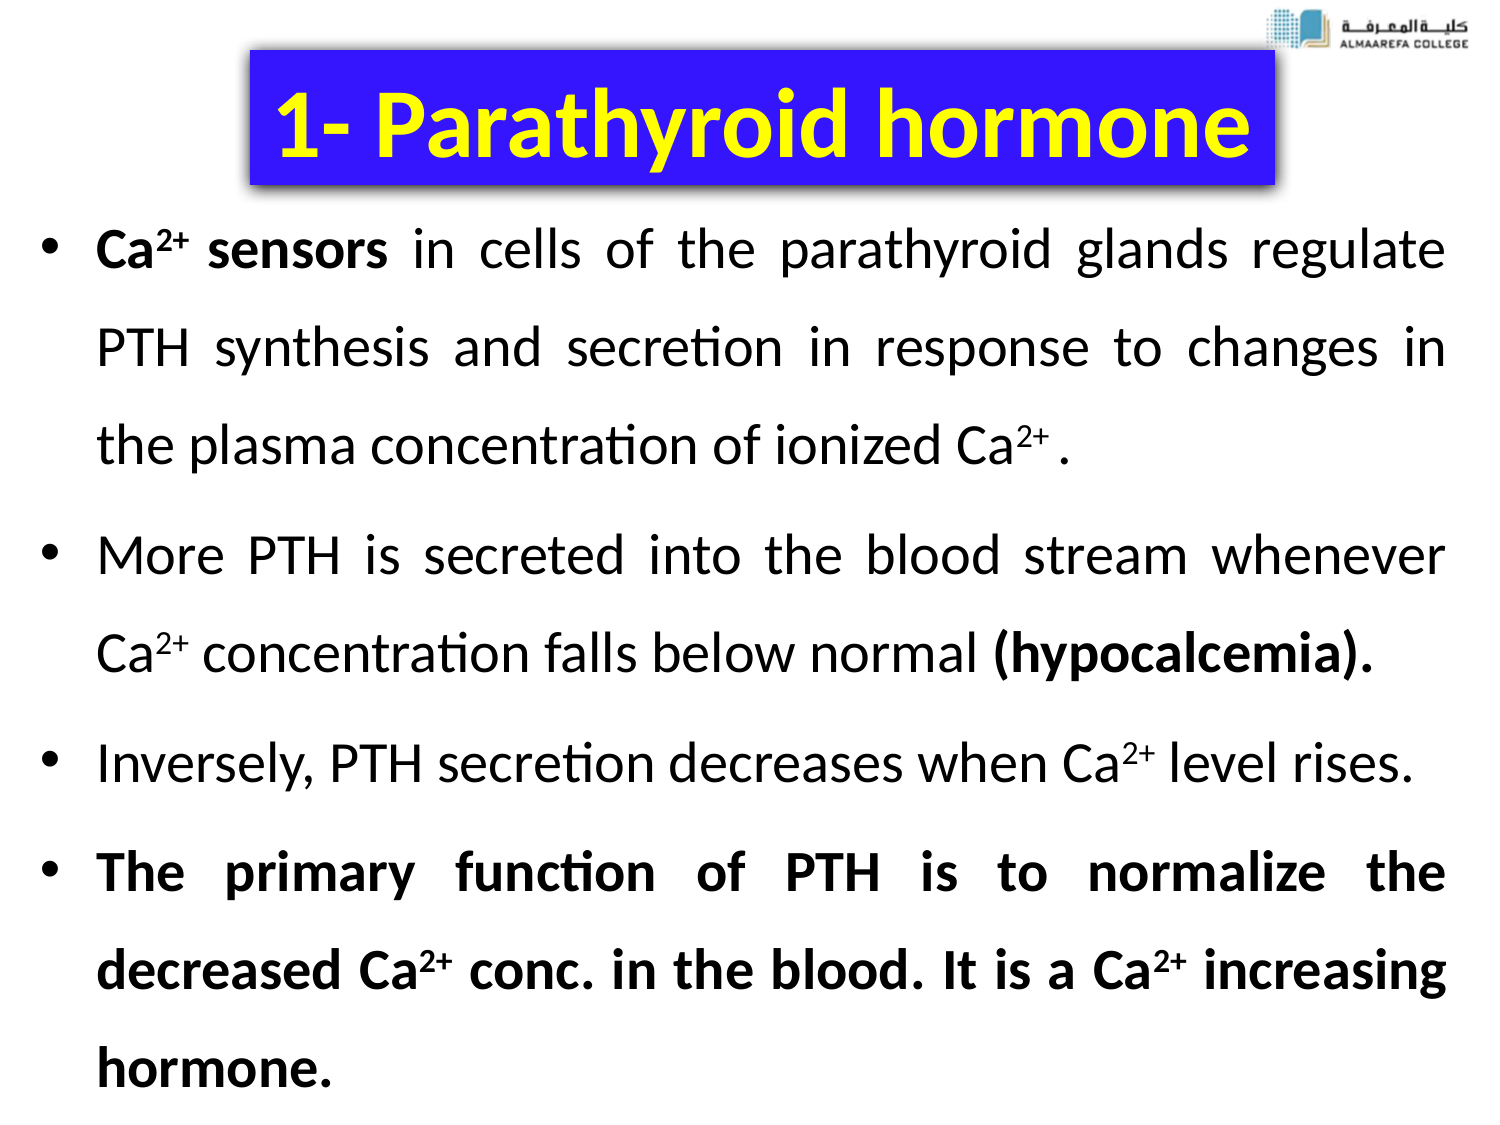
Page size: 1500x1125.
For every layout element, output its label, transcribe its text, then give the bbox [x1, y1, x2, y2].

title 1- Parathyroid hormone [249, 50, 1275, 174]
list Ca2+ sensors in cells of the parathyroid glands regulate PTH synthesis and secretion in response to changes in the plasma concentration of ionized Ca2+ . More PTH is secreted into the blood stream whenever Ca2+ concentration falls below normal (hypocalcemia). Inversely, PTH secretion decreases when Ca2+ level rises. The primary function of PTH is to normalize the decreased Ca2+ conc. in the blood. It is a Ca2+ increasing hormone. [24, 174, 1463, 1100]
picture [1262, 0, 1473, 65]
